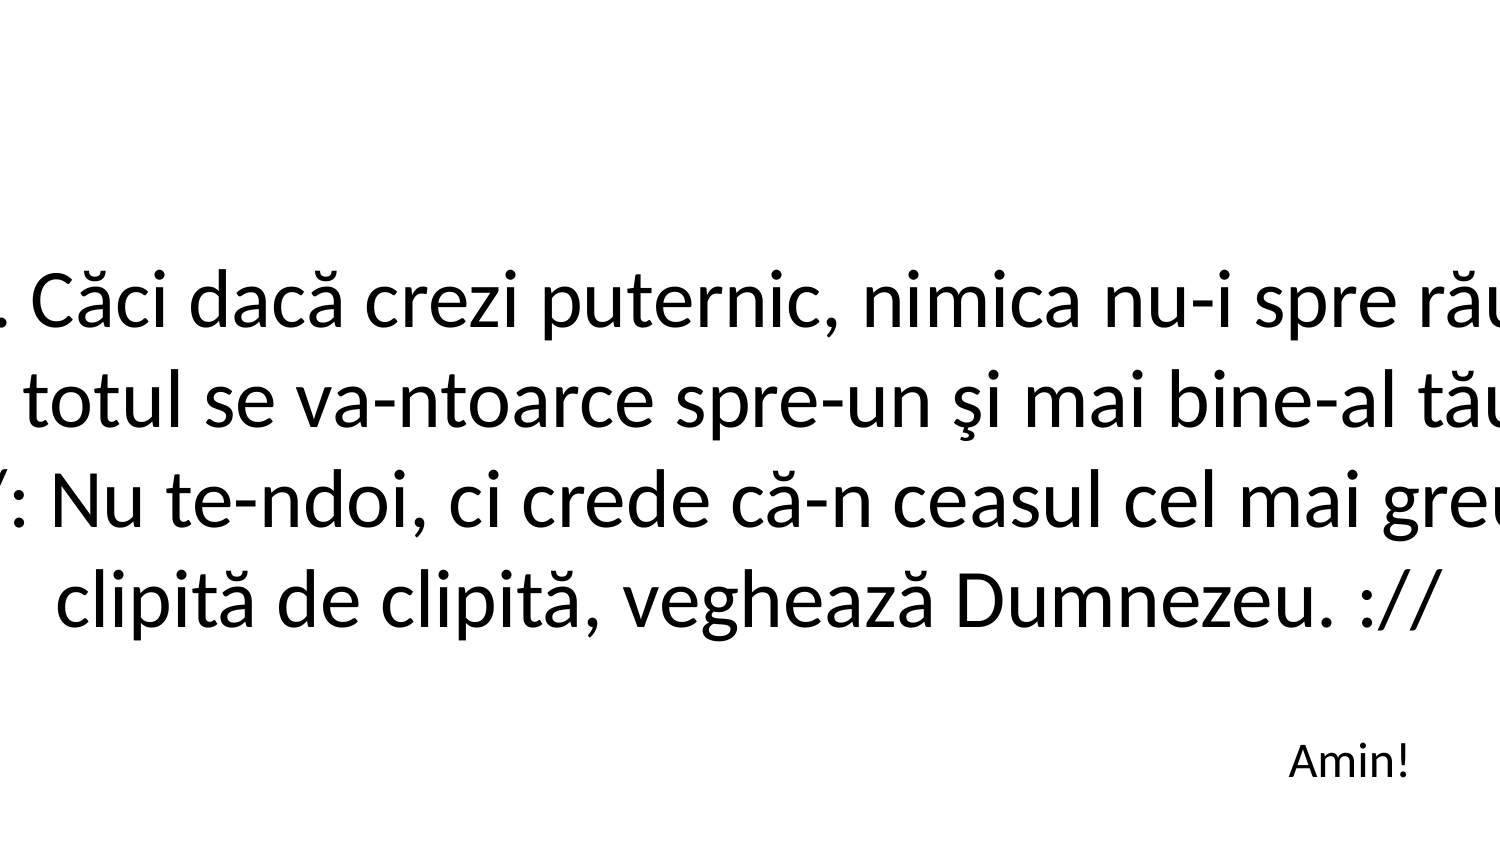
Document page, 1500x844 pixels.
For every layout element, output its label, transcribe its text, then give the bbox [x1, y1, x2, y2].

text_box 4. Căci dacă crezi puternic, nimica nu-i spre rău, ci totul se va-ntoarce spre-un şi mai bine-al tău. //: Nu te-ndoi, ci crede că-n ceasul cel mai greu, clipită de clipită, veghează Dumnezeu. :// [0, 192, 1500, 652]
text_box Amin! [1273, 674, 1427, 795]
